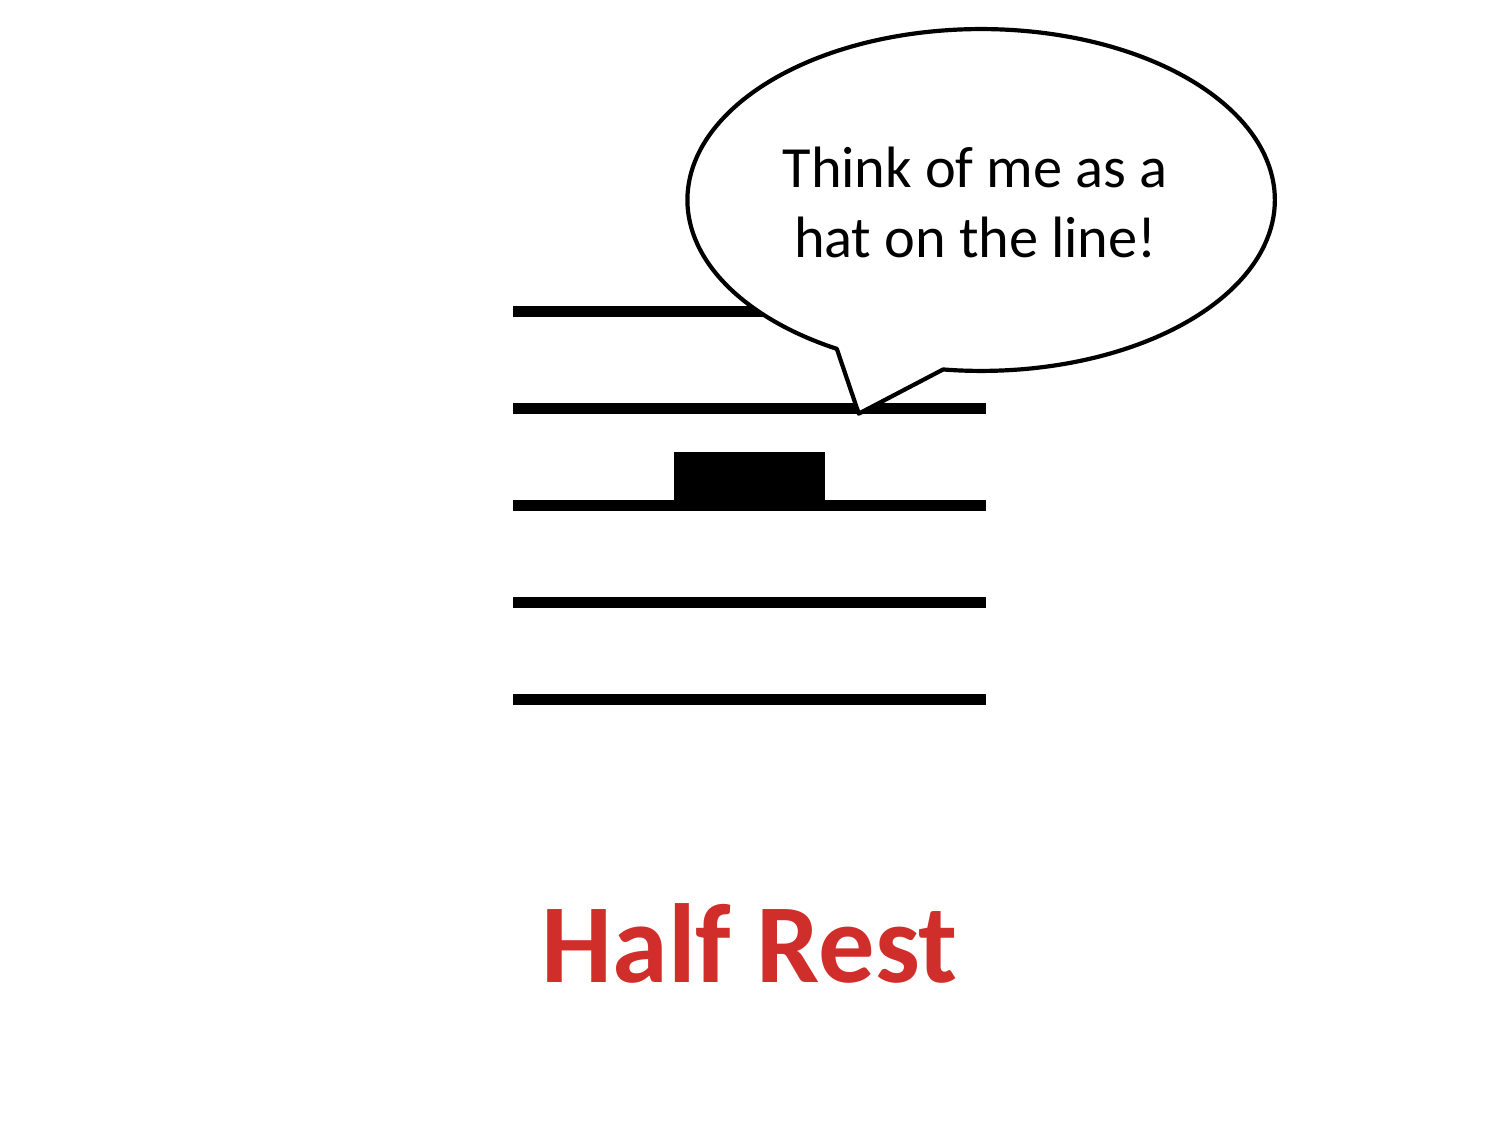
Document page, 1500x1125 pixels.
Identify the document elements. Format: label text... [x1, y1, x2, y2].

text_box Half Rest [526, 862, 974, 1013]
text_box [685, 26, 1277, 372]
picture [480, 237, 1019, 776]
text_box Think of me as a hat on the line! [734, 121, 1216, 277]
